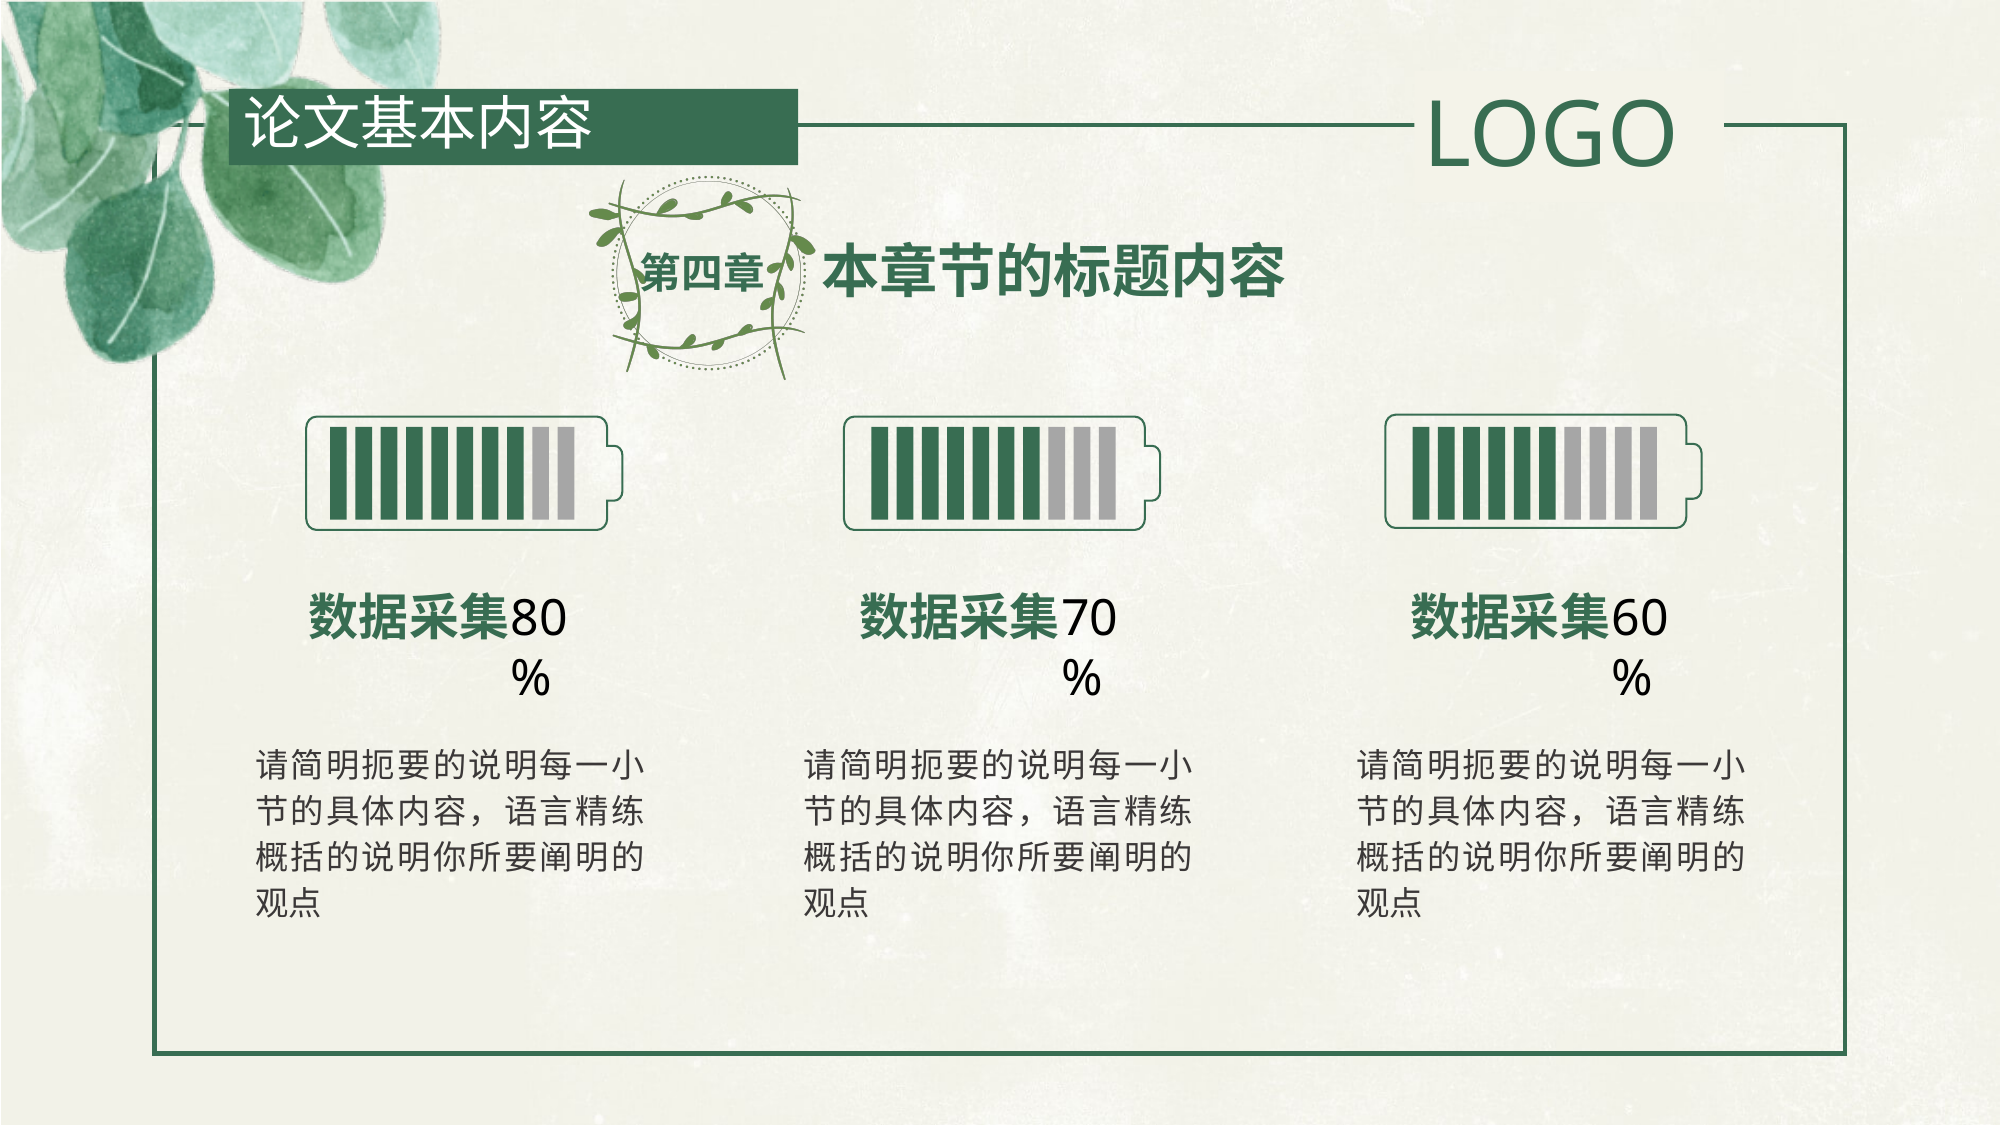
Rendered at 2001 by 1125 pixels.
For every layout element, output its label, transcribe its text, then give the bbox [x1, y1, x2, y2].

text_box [843, 416, 1161, 530]
text_box 请简明扼要的说明每一小节的具体内容，语言精练概括的说明你所要阐明的观点 [240, 730, 660, 929]
picture [1, 0, 2000, 1125]
text_box 请简明扼要的说明每一小节的具体内容，语言精练概括的说明你所要阐明的观点 [788, 730, 1209, 929]
text_box 请简明扼要的说明每一小节的具体内容，语言精练概括的说明你所要阐明的观点 [1341, 730, 1761, 929]
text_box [306, 416, 623, 530]
text_box 数据采集 [844, 578, 1102, 654]
text_box 数据采集 [1395, 578, 1652, 654]
text_box 数据采集 [294, 578, 551, 654]
text_box 60% [1597, 578, 1709, 714]
title 论文基本内容 [228, 88, 795, 164]
text_box 本章节的标题内容 [919, 223, 1338, 315]
text_box 80% [495, 578, 608, 714]
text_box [1385, 414, 1702, 528]
text_box 70% [1046, 578, 1159, 714]
